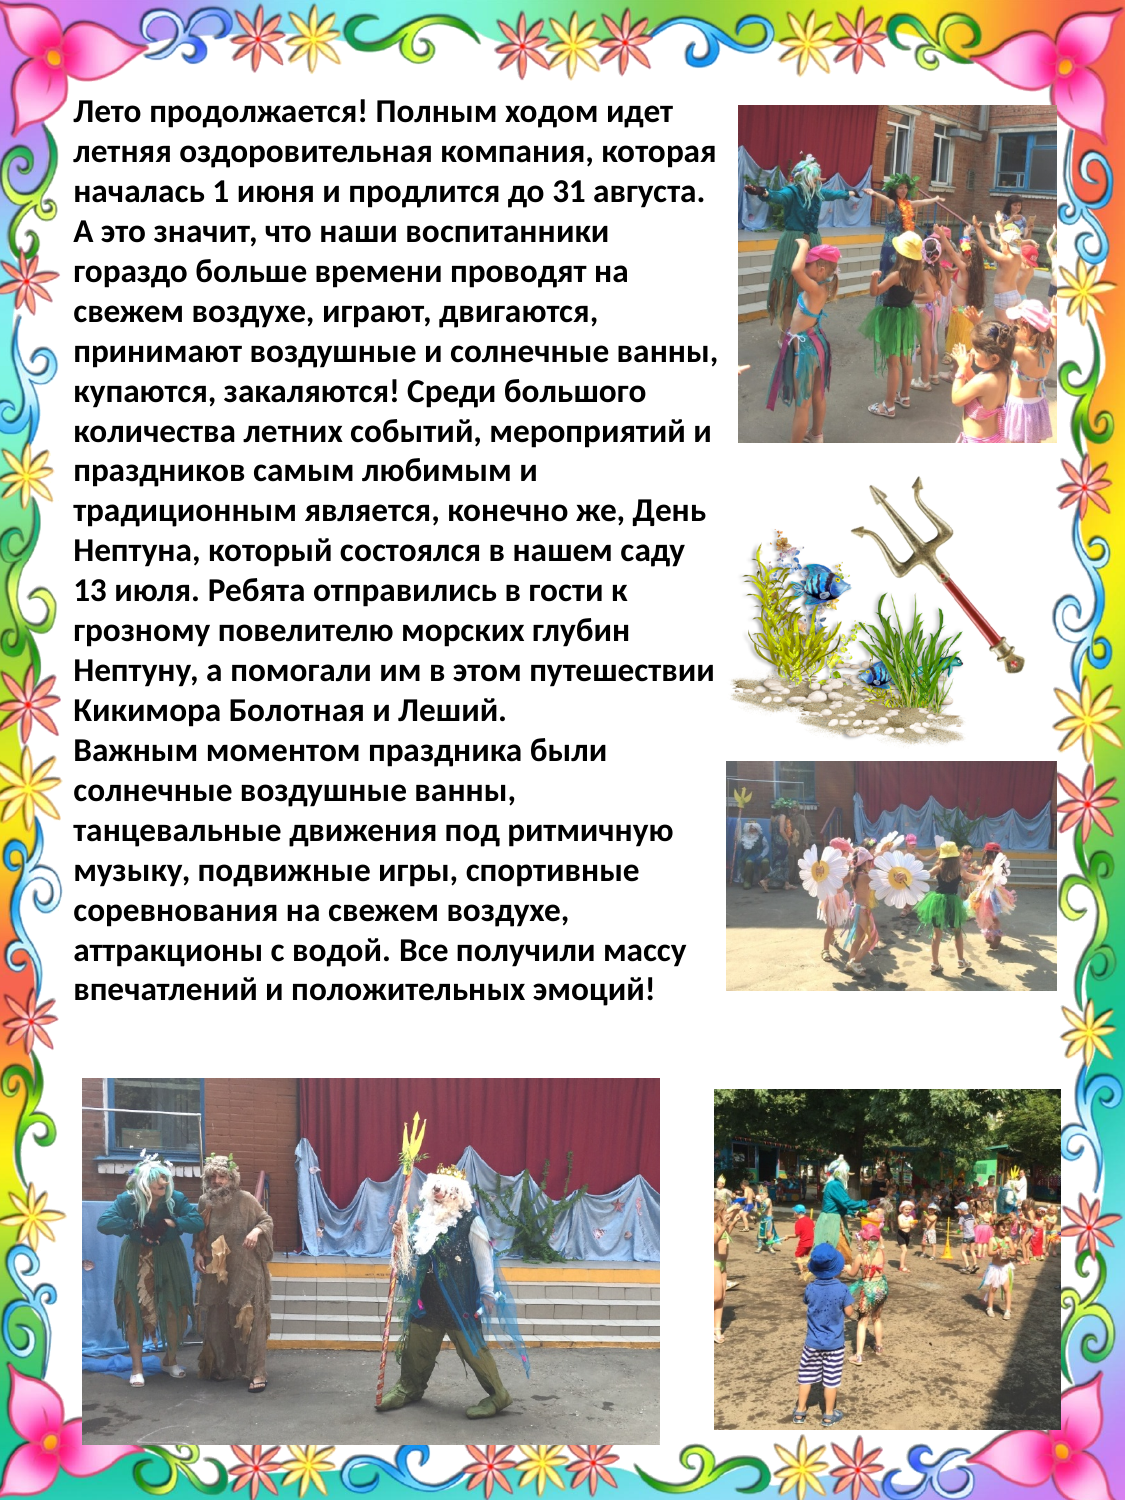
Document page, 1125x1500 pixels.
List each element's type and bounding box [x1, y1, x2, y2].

text_box [0, 0, 1125, 1500]
